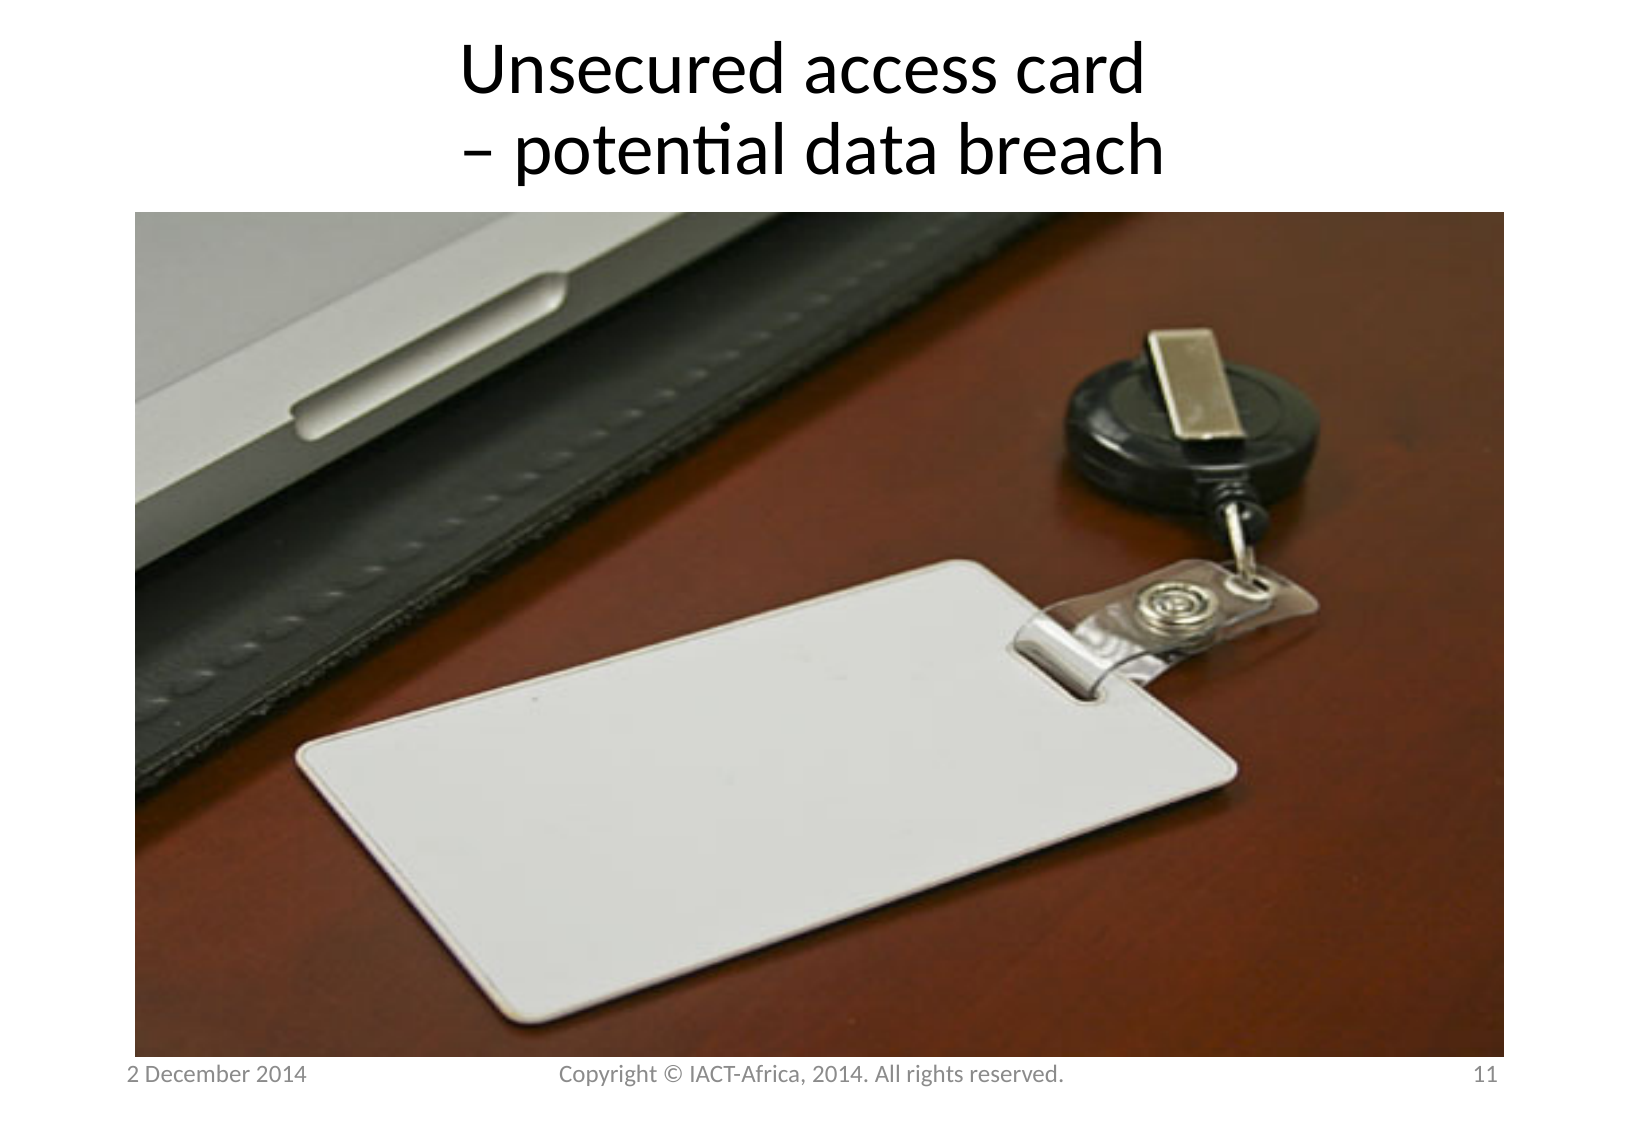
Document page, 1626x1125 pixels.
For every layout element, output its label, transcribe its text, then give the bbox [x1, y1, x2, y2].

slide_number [111, 1042, 478, 1103]
picture [135, 212, 1504, 1057]
slide_number 11 [1147, 1042, 1514, 1103]
title Unsecured access card – potential data breach [111, 0, 1514, 219]
footer Copyright © IACT-Africa, 2014. All rights reserved. [538, 1057, 1087, 1103]
